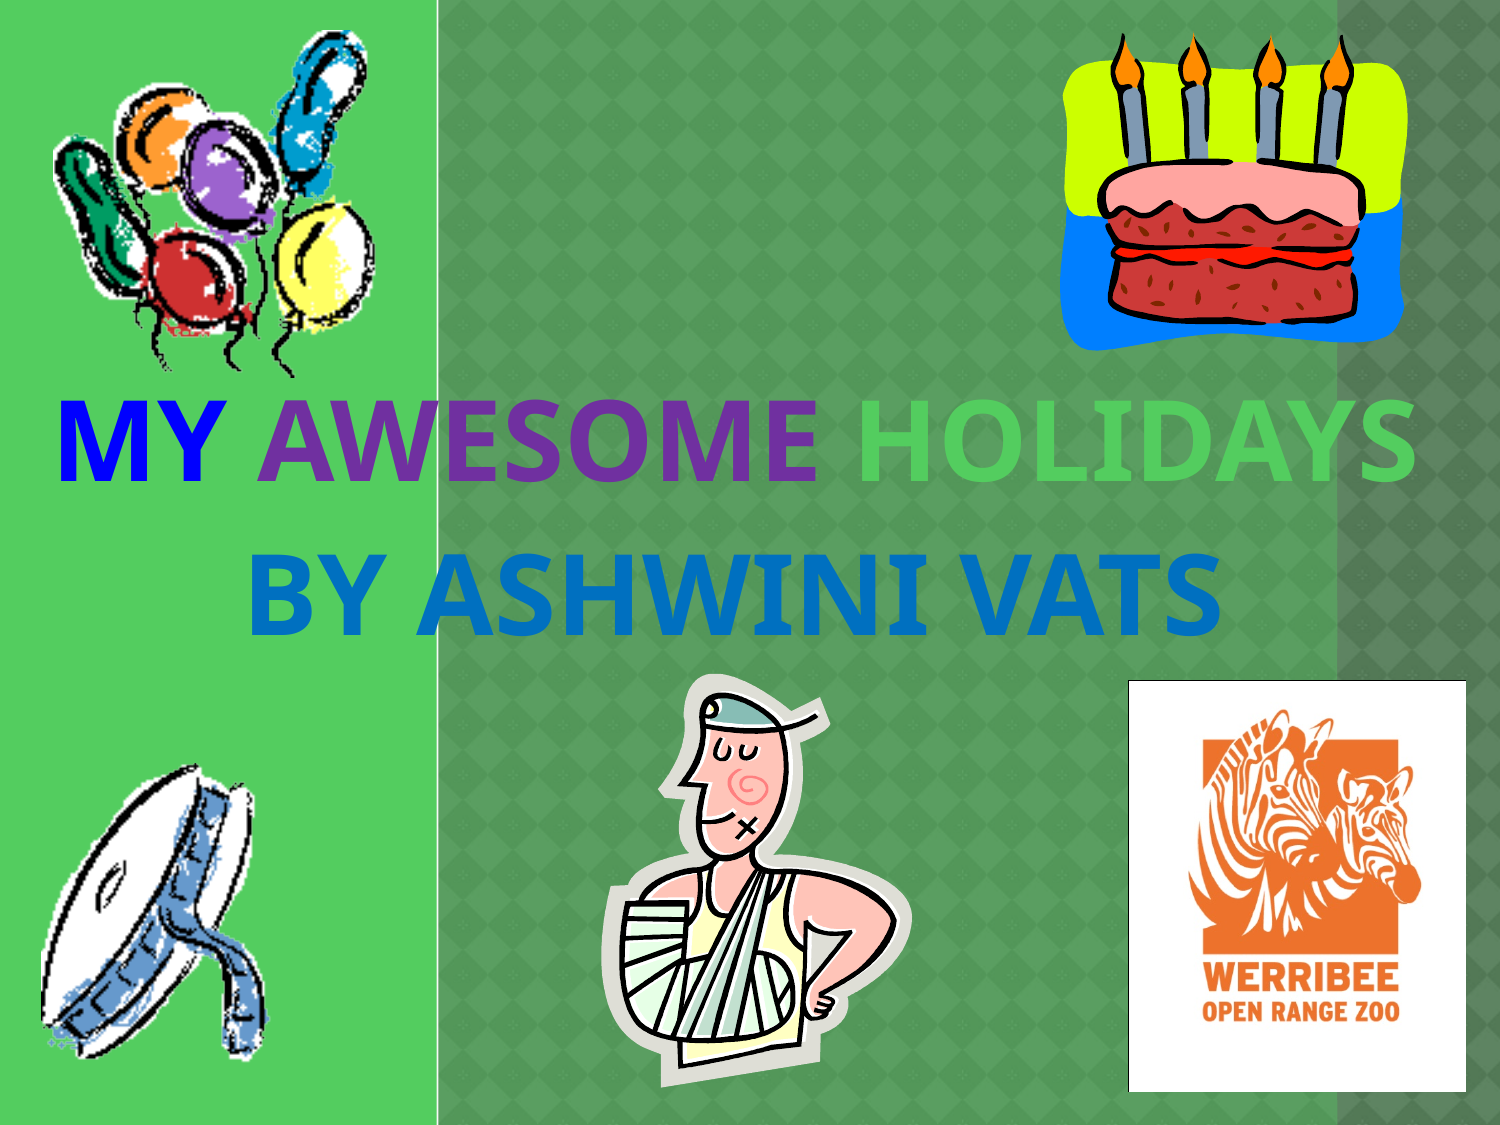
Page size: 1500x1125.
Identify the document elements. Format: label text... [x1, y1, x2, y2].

text_box My Awesome Holidays [36, 361, 1435, 512]
text_box By Ashwini Vats [226, 515, 1270, 666]
picture [311, 107, 322, 115]
picture [40, 762, 278, 1081]
picture [1127, 680, 1466, 1093]
picture [52, 30, 385, 379]
picture [1044, 30, 1424, 355]
picture [595, 668, 918, 1093]
